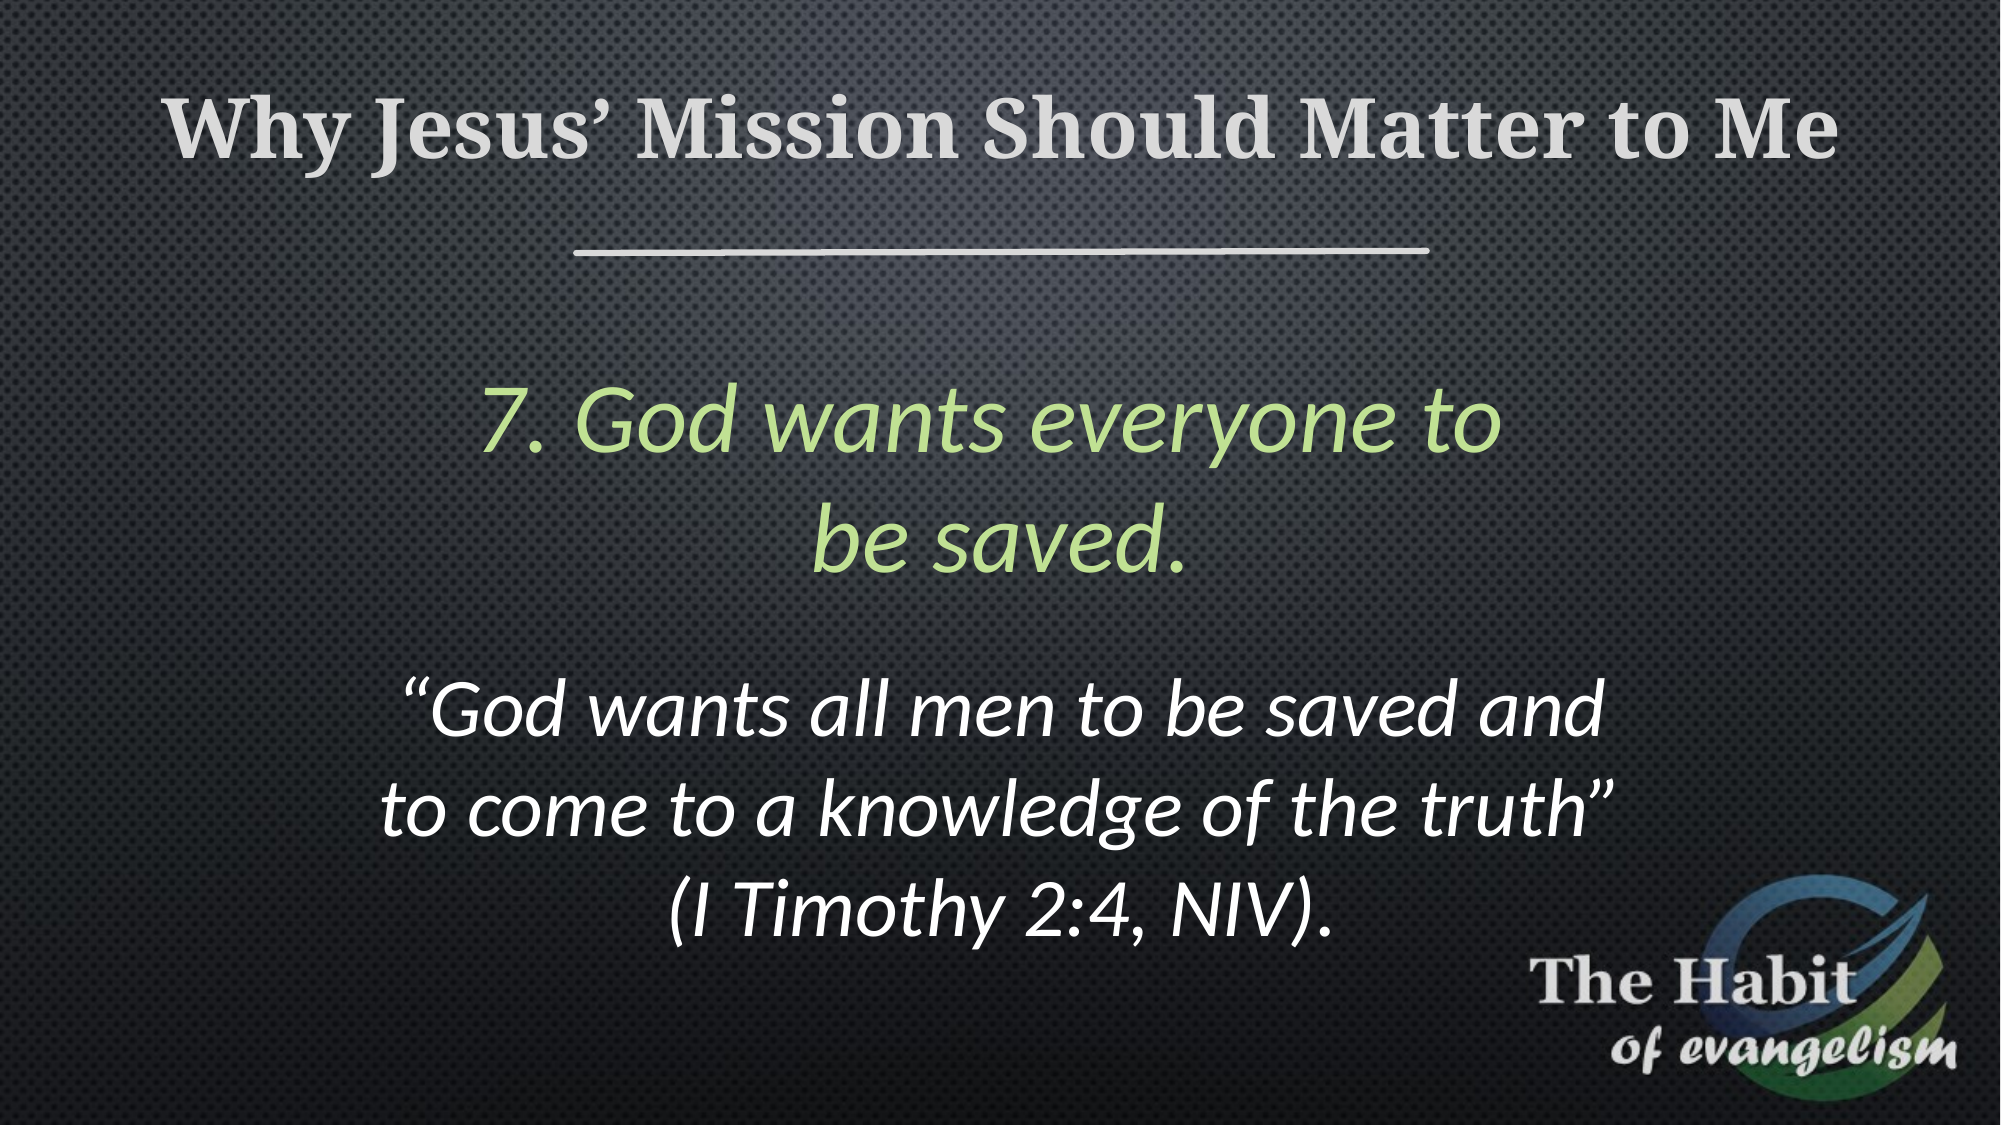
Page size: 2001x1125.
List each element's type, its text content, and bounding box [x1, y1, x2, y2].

text_box “God wants all men to be saved and to come to a knowledge of the truth” (I Timothy 2:4, NIV). [357, 645, 1646, 961]
text_box Why Jesus’ Mission Should Matter to Me [23, 67, 1980, 183]
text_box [575, 250, 1427, 254]
text_box 7. God wants everyone to be saved. [373, 344, 1630, 600]
picture [0, 0, 2001, 1125]
